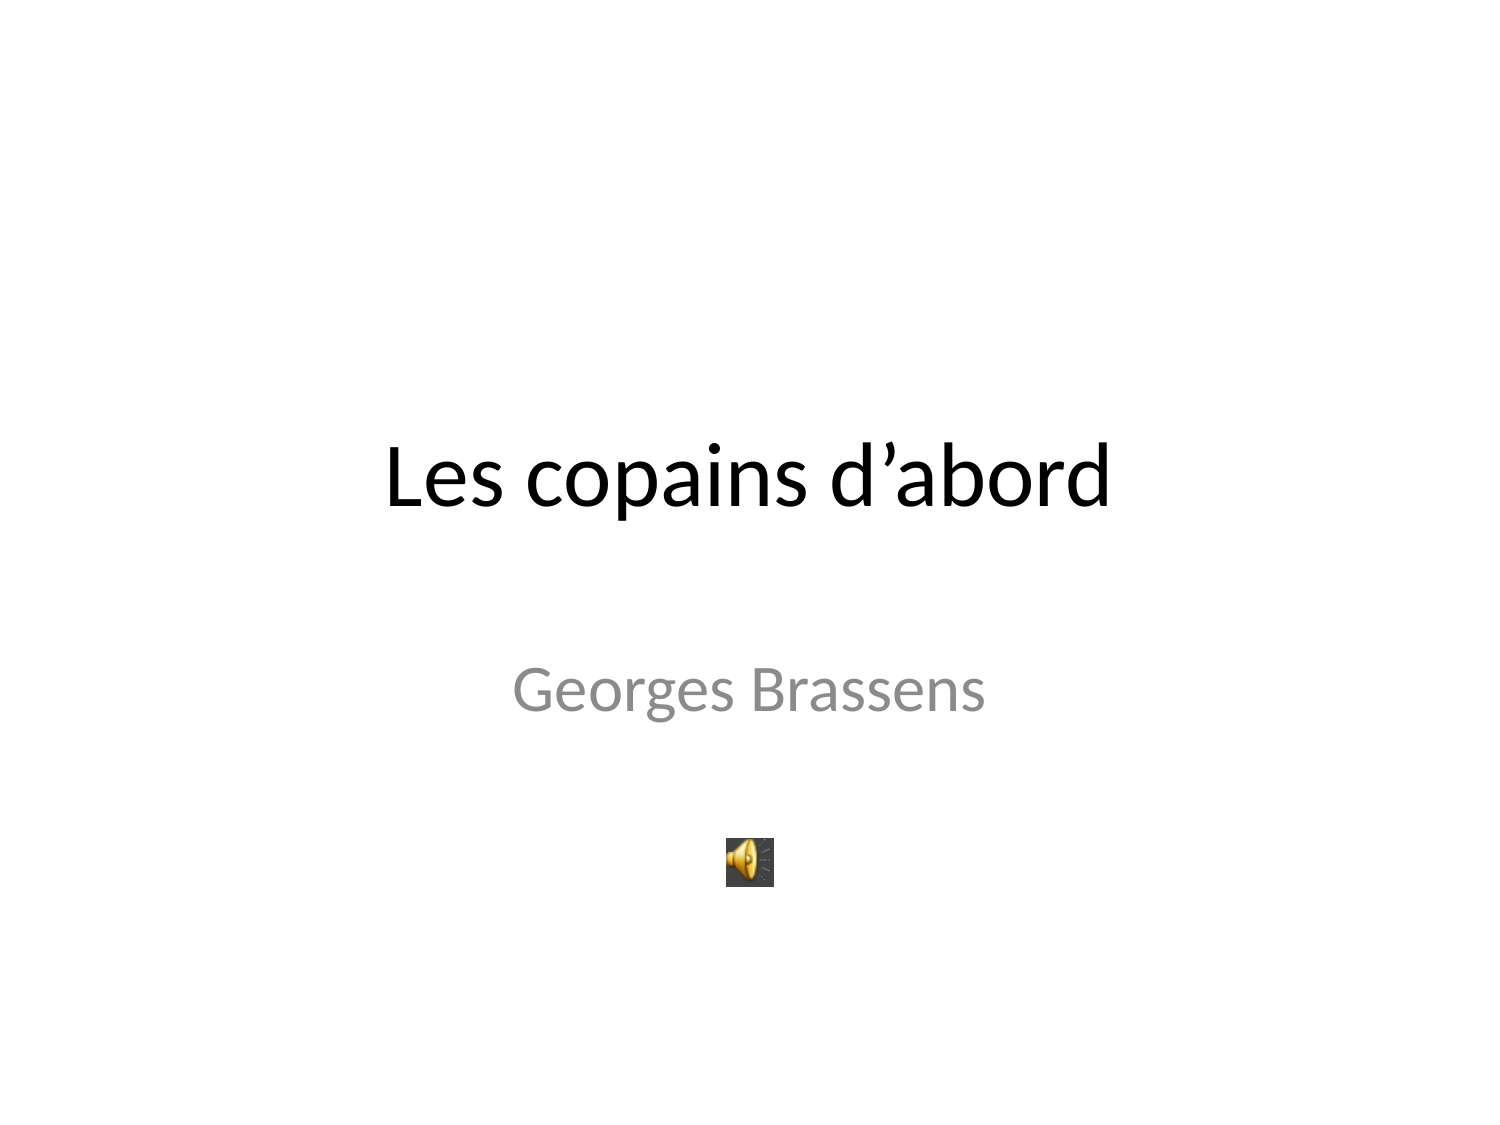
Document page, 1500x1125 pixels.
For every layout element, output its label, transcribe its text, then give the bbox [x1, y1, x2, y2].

picture [724, 837, 776, 888]
title Les copains d’abord [112, 349, 1388, 591]
subtitle Georges Brassens [225, 637, 1275, 925]
